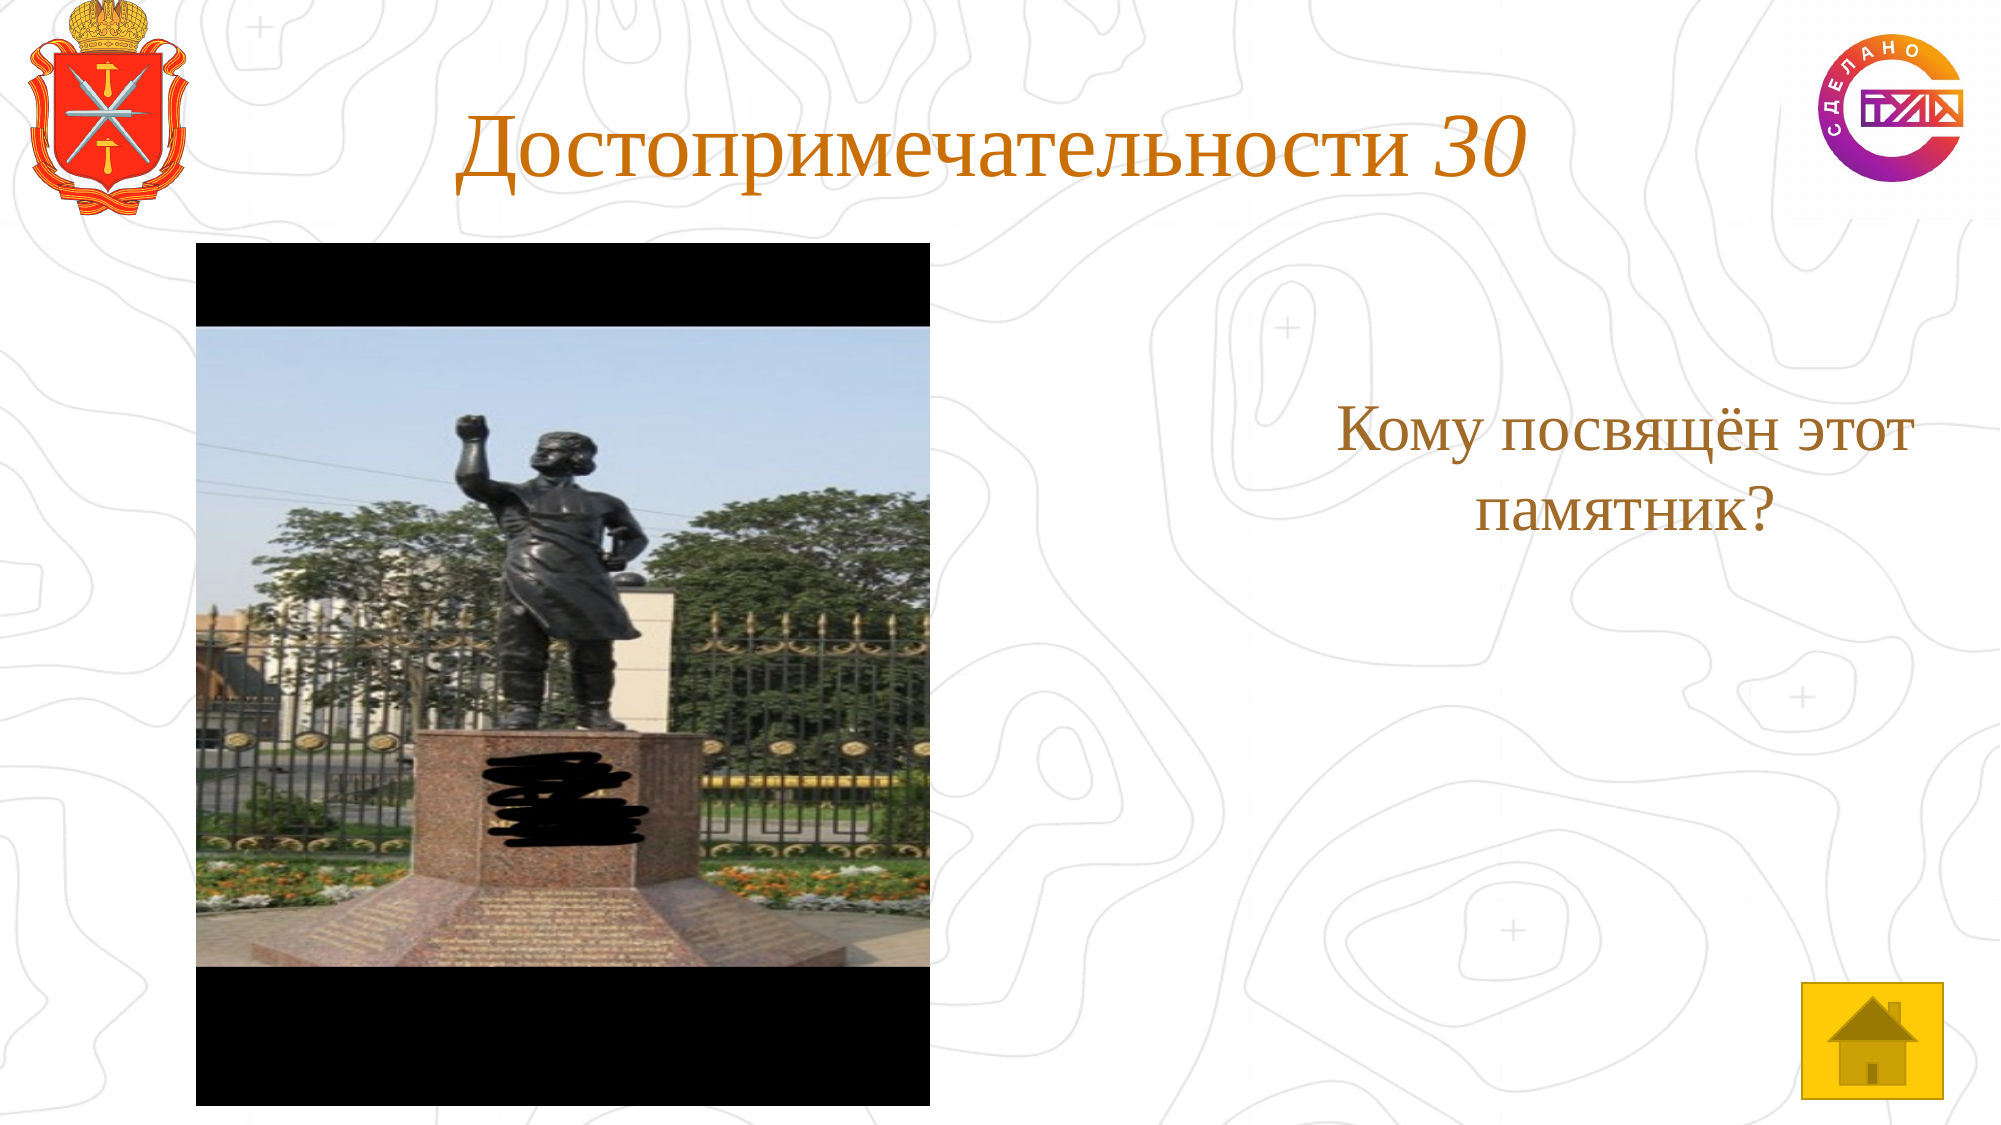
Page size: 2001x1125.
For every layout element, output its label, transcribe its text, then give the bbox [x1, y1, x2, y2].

picture [1781, 0, 2000, 219]
text_box Достопримечательности 30 [440, 77, 1542, 203]
text_box Кому посвящён этот памятник? [1164, 376, 2000, 551]
picture [196, 243, 930, 1106]
picture [14, 0, 202, 220]
text_box [1801, 982, 1944, 1100]
